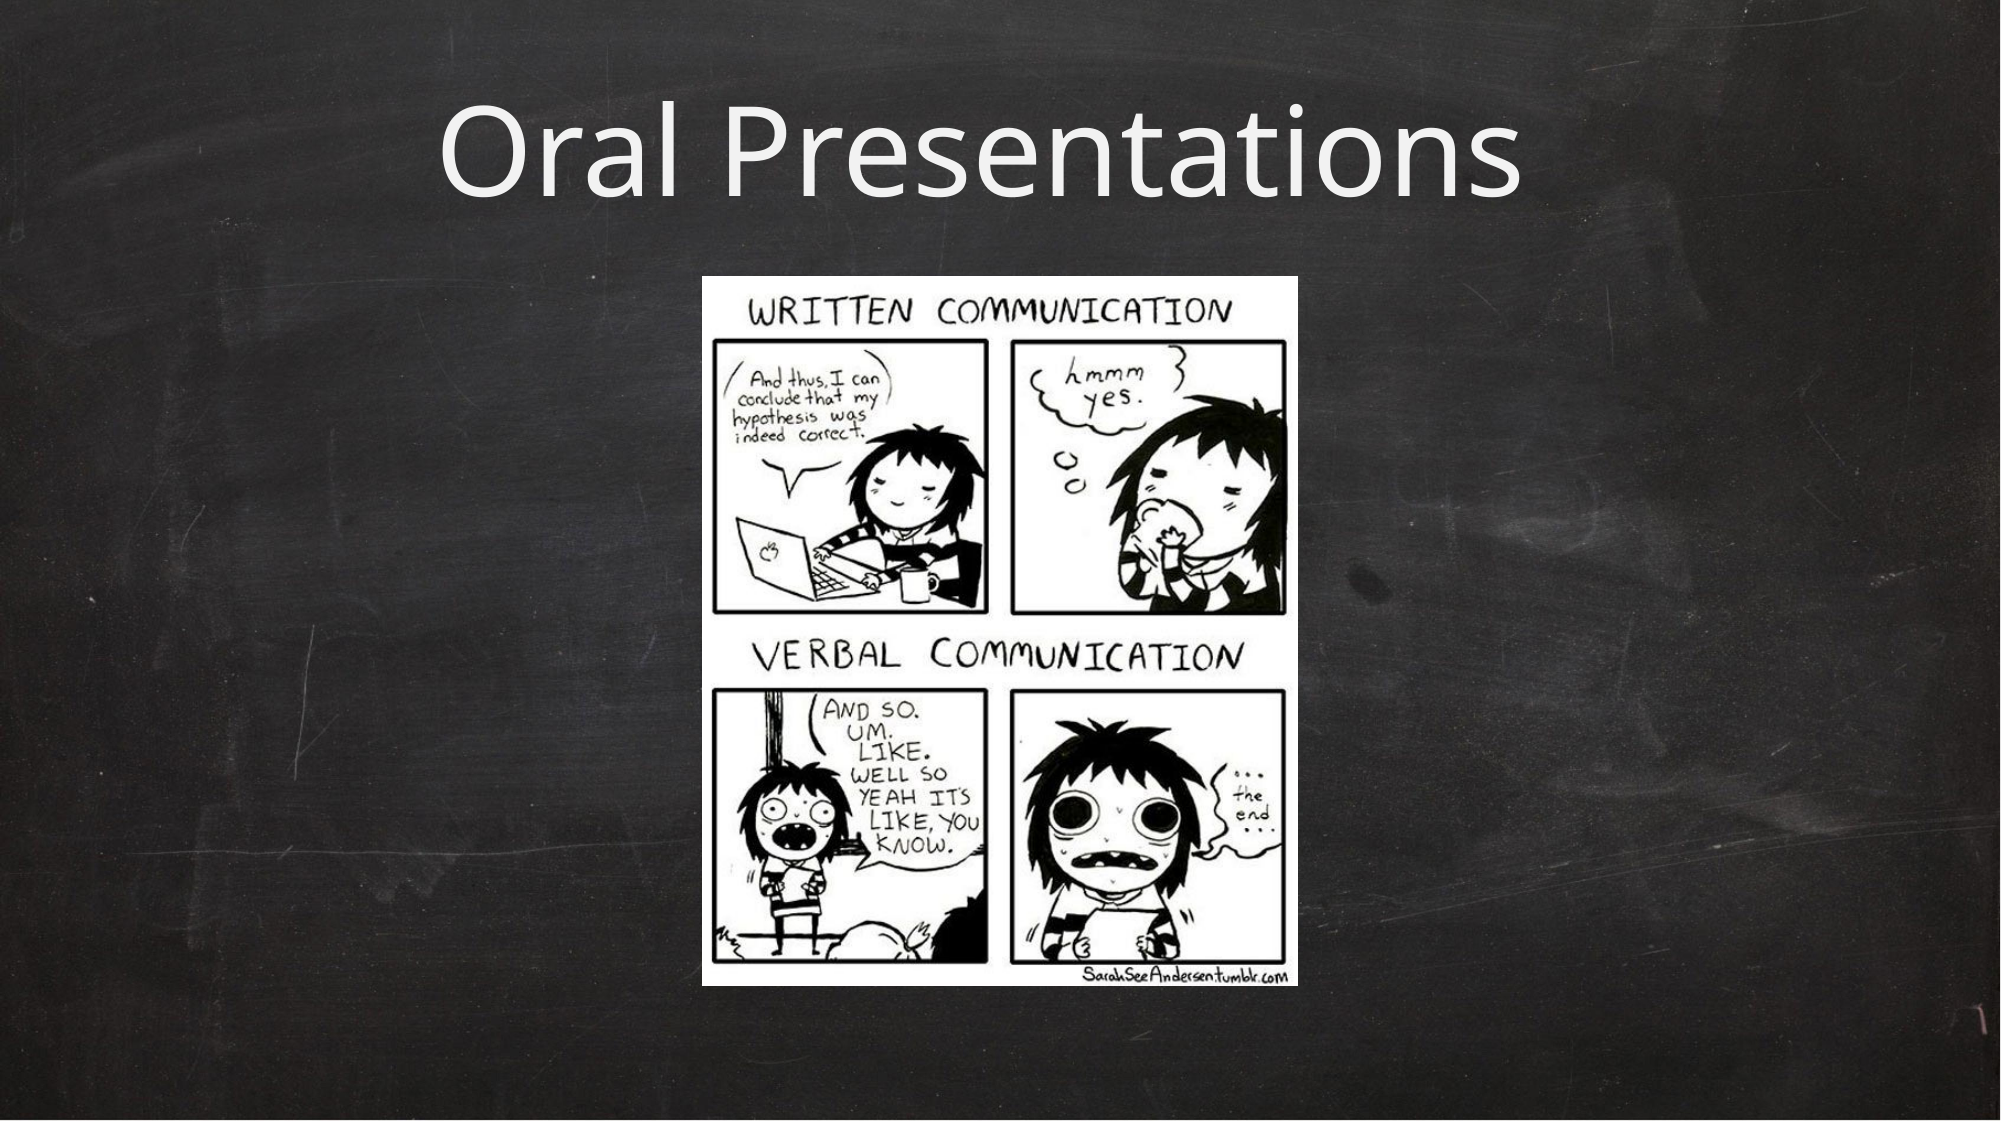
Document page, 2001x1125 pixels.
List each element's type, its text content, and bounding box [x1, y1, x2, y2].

title Oral Presentations [231, 63, 1732, 232]
picture [0, 0, 2001, 1125]
